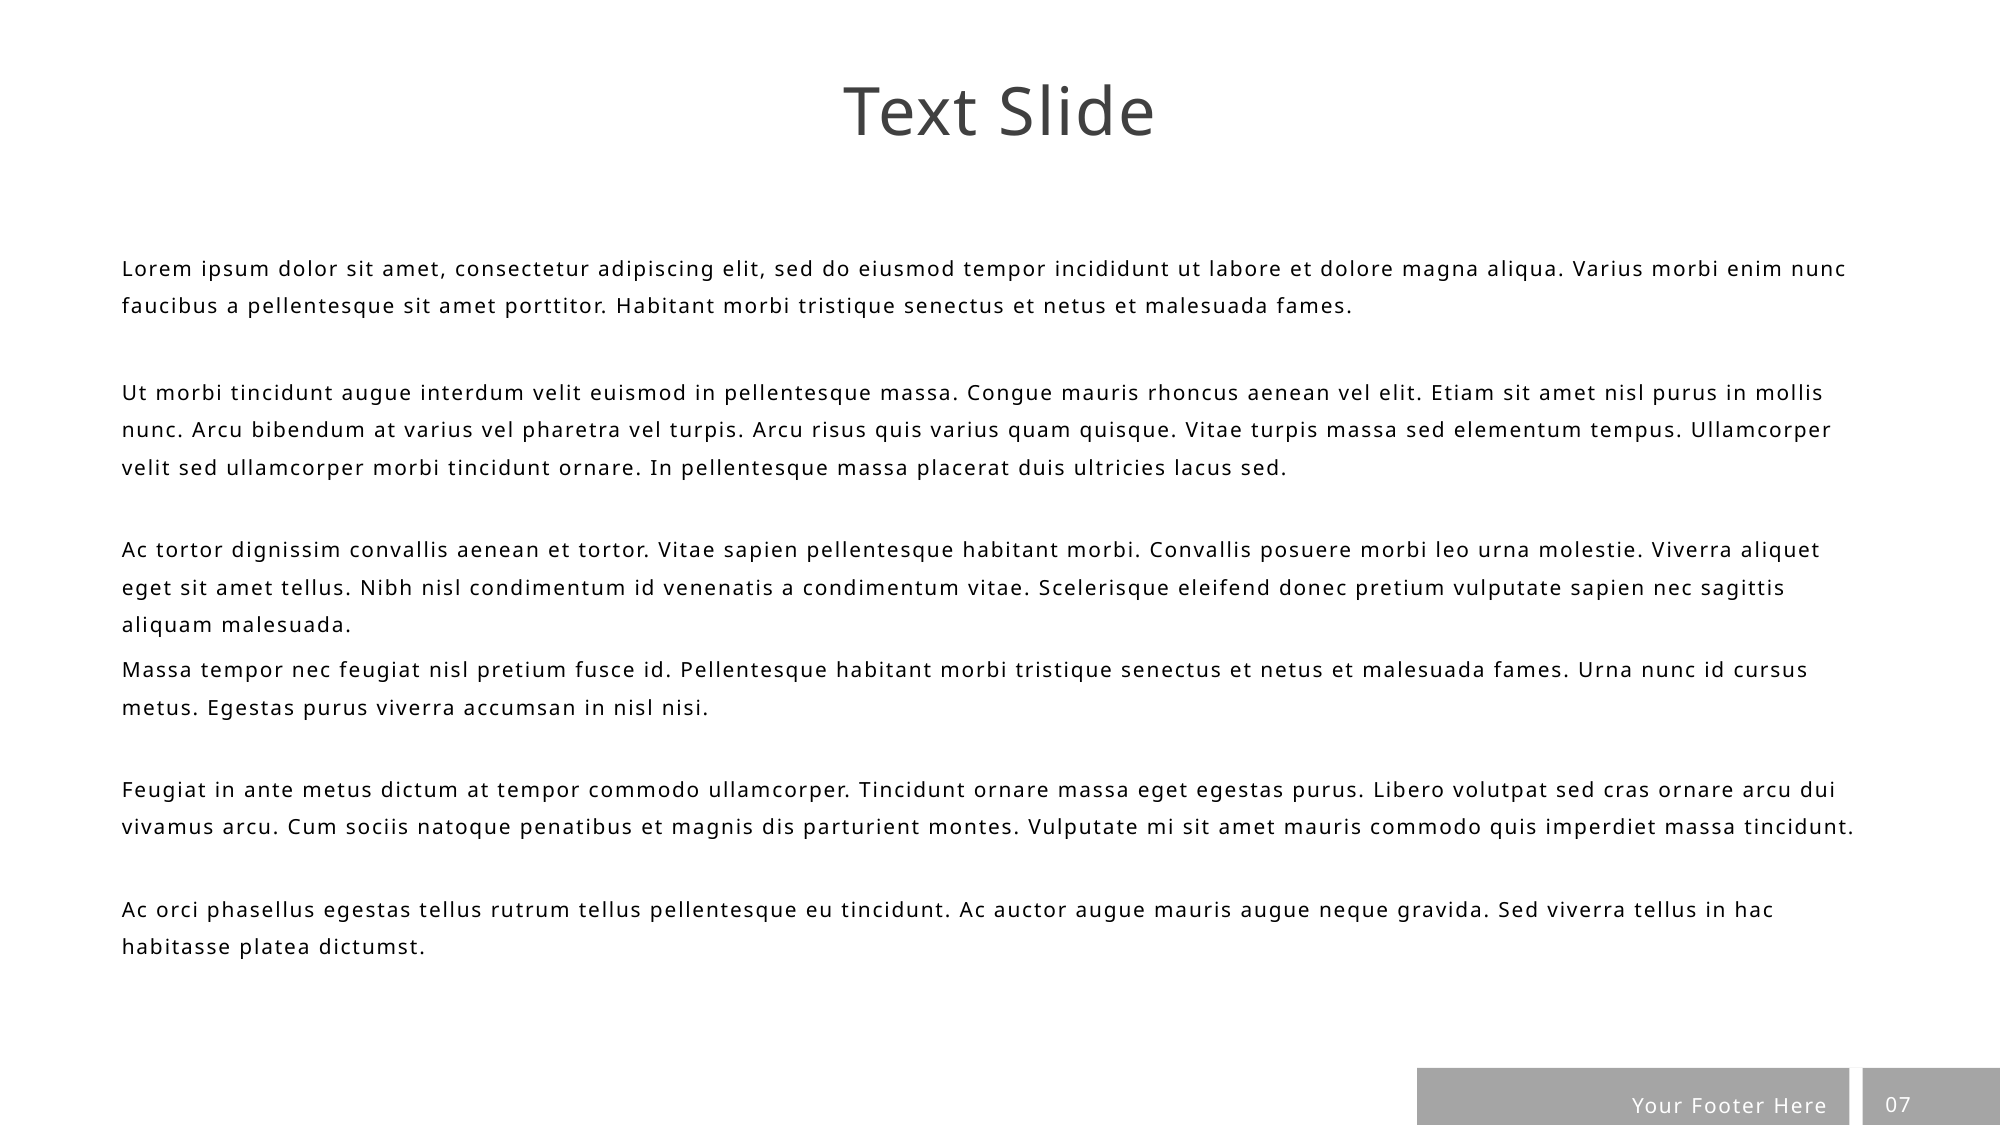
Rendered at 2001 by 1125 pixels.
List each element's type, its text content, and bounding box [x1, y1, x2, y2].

text_box Text Slide [662, 61, 1338, 156]
text_box Massa tempor nec feugiat nisl pretium fusce id. Pellentesque habitant morbi tristique senectus et netus et malesuada fames. Urna nunc id cursus metus. Egestas purus viverra accumsan in nisl nisi. [107, 637, 1893, 727]
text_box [1417, 1067, 2000, 1125]
text_box Lorem ipsum dolor sit amet, consectetur adipiscing elit, sed do eiusmod tempor incididunt ut labore et dolore magna aliqua. Varius morbi enim nunc faucibus a pellentesque sit amet porttitor. Habitant morbi tristique senectus et netus et malesuada fames. [107, 235, 1893, 326]
text_box Ac tortor dignissim convallis aenean et tortor. Vitae sapien pellentesque habitant morbi. Convallis posuere morbi leo urna molestie. Viverra aliquet eget sit amet tellus. Nibh nisl condimentum id venenatis a condimentum vitae. Scelerisque eleifend donec pretium vulputate sapien nec sagittis aliquam malesuada. [107, 517, 1893, 637]
text_box Ac orci phasellus egestas tellus rutrum tellus pellentesque eu tincidunt. Ac auctor augue mauris augue neque gravida. Sed viverra tellus in hac habitasse platea dictumst. [107, 876, 1893, 967]
text_box Feugiat in ante metus dictum at tempor commodo ullamcorper. Tincidunt ornare massa eget egestas purus. Libero volutpat sed cras ornare arcu dui vivamus arcu. Cum sociis natoque penatibus et magnis dis parturient montes. Vulputate mi sit amet mauris commodo quis imperdiet massa tincidunt. [107, 756, 1893, 847]
text_box Ut morbi tincidunt augue interdum velit euismod in pellentesque massa. Congue mauris rhoncus aenean vel elit. Etiam sit amet nisl purus in mollis nunc. Arcu bibendum at varius vel pharetra vel turpis. Arcu risus quis varius quam quisque. Vitae turpis massa sed elementum tempus. Ullamcorper velit sed ullamcorper morbi tincidunt ornare. In pellentesque massa placerat duis ultricies lacus sed. [107, 359, 1893, 487]
